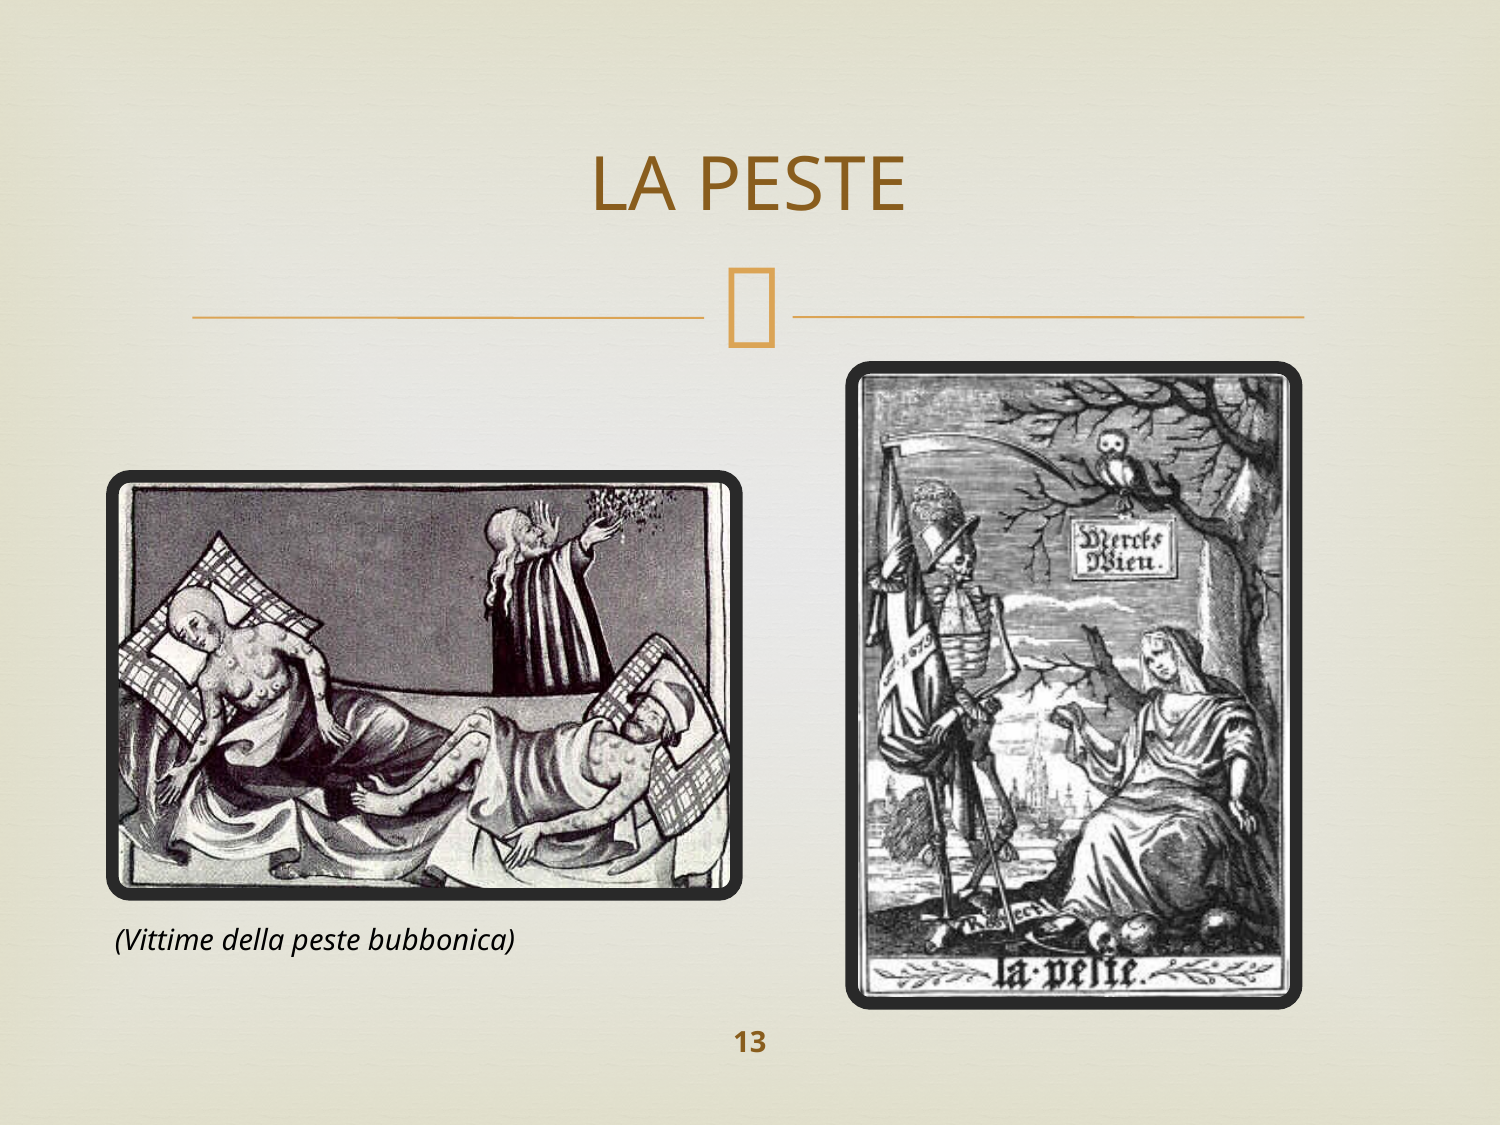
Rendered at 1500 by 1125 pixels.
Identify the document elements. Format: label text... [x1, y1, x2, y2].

text_box (Vittime della peste bubbonica) [100, 913, 668, 964]
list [111, 475, 737, 895]
title LA PESTE [112, 93, 1386, 267]
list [851, 366, 1297, 1004]
footer 13 [512, 1010, 988, 1071]
